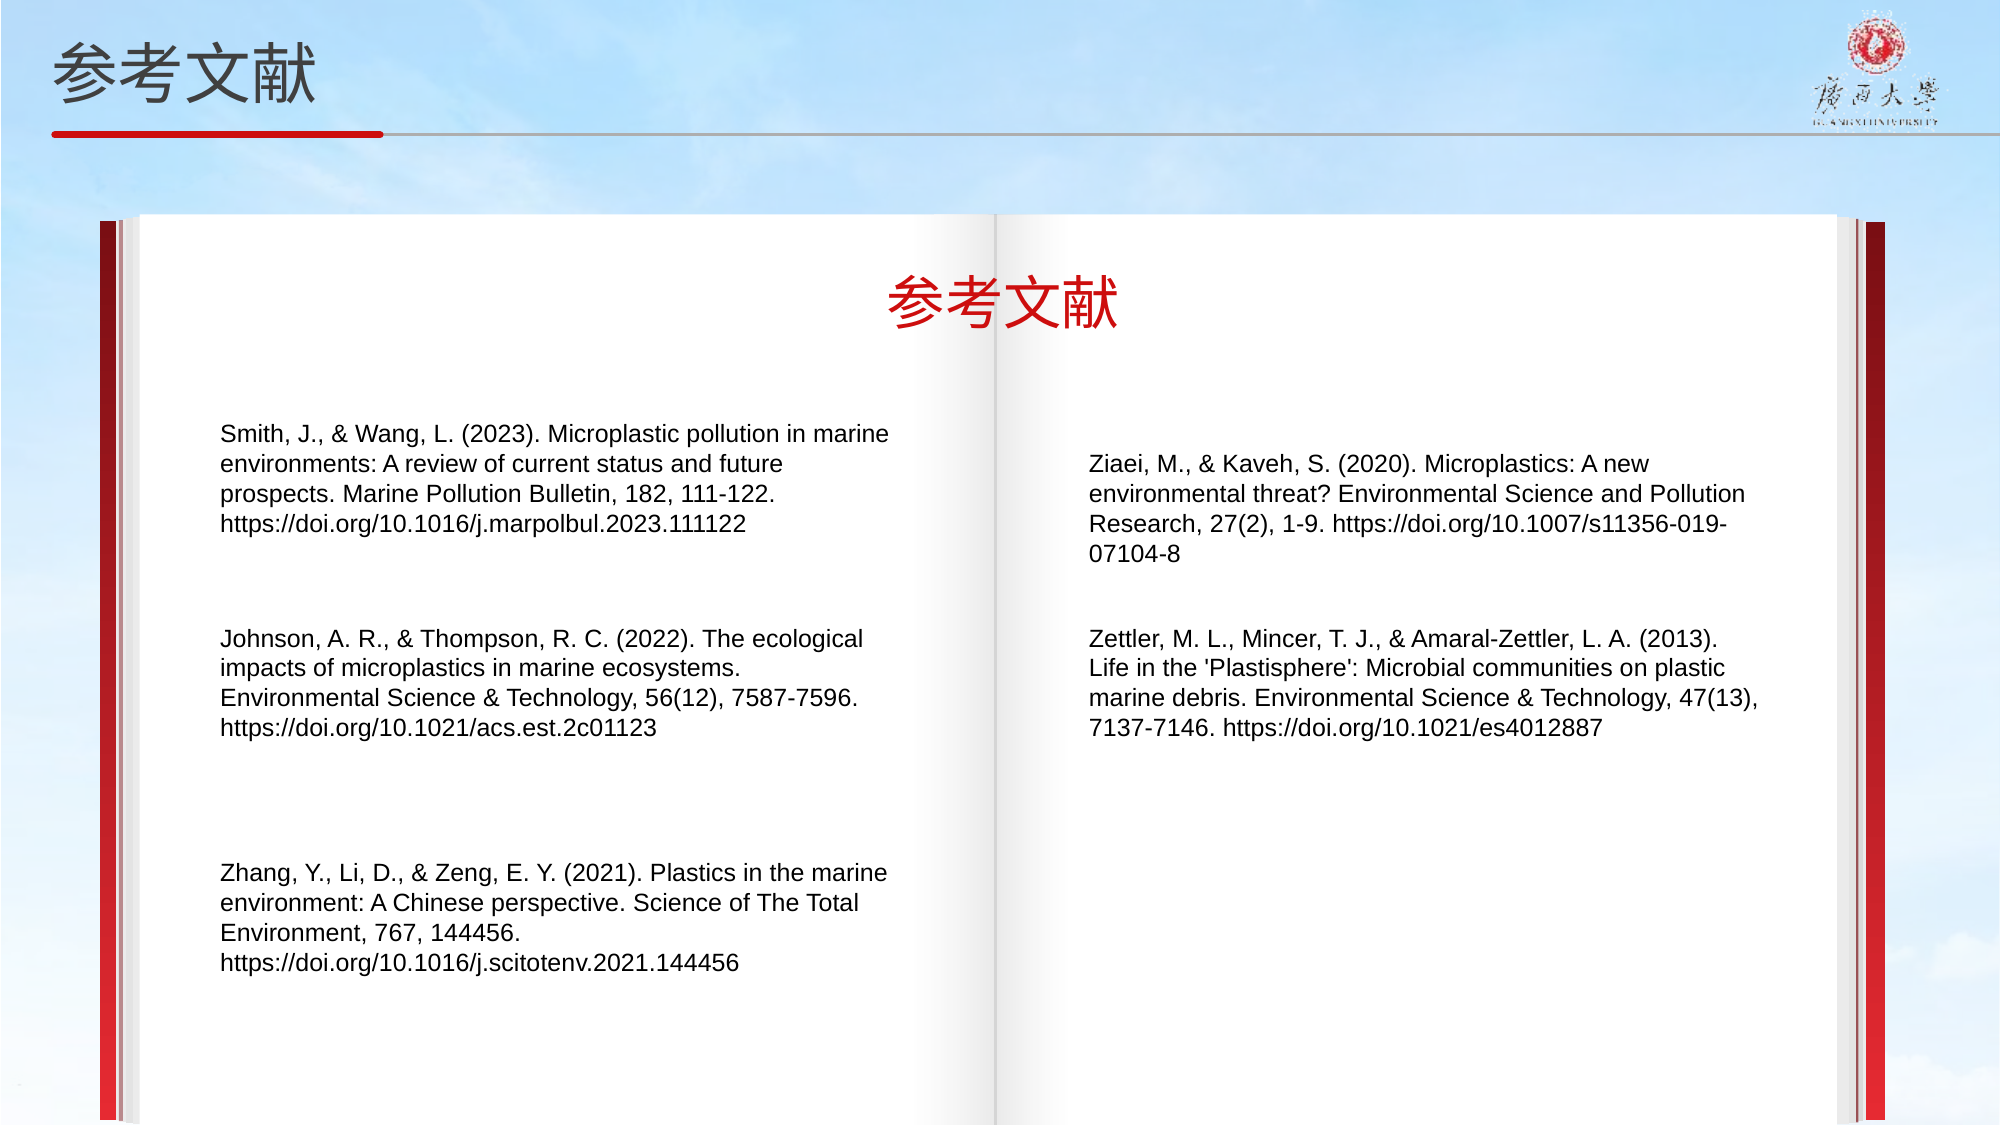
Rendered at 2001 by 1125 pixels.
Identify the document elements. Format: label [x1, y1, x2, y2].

text_box [99, 213, 1886, 1125]
picture [0, 0, 2000, 1125]
